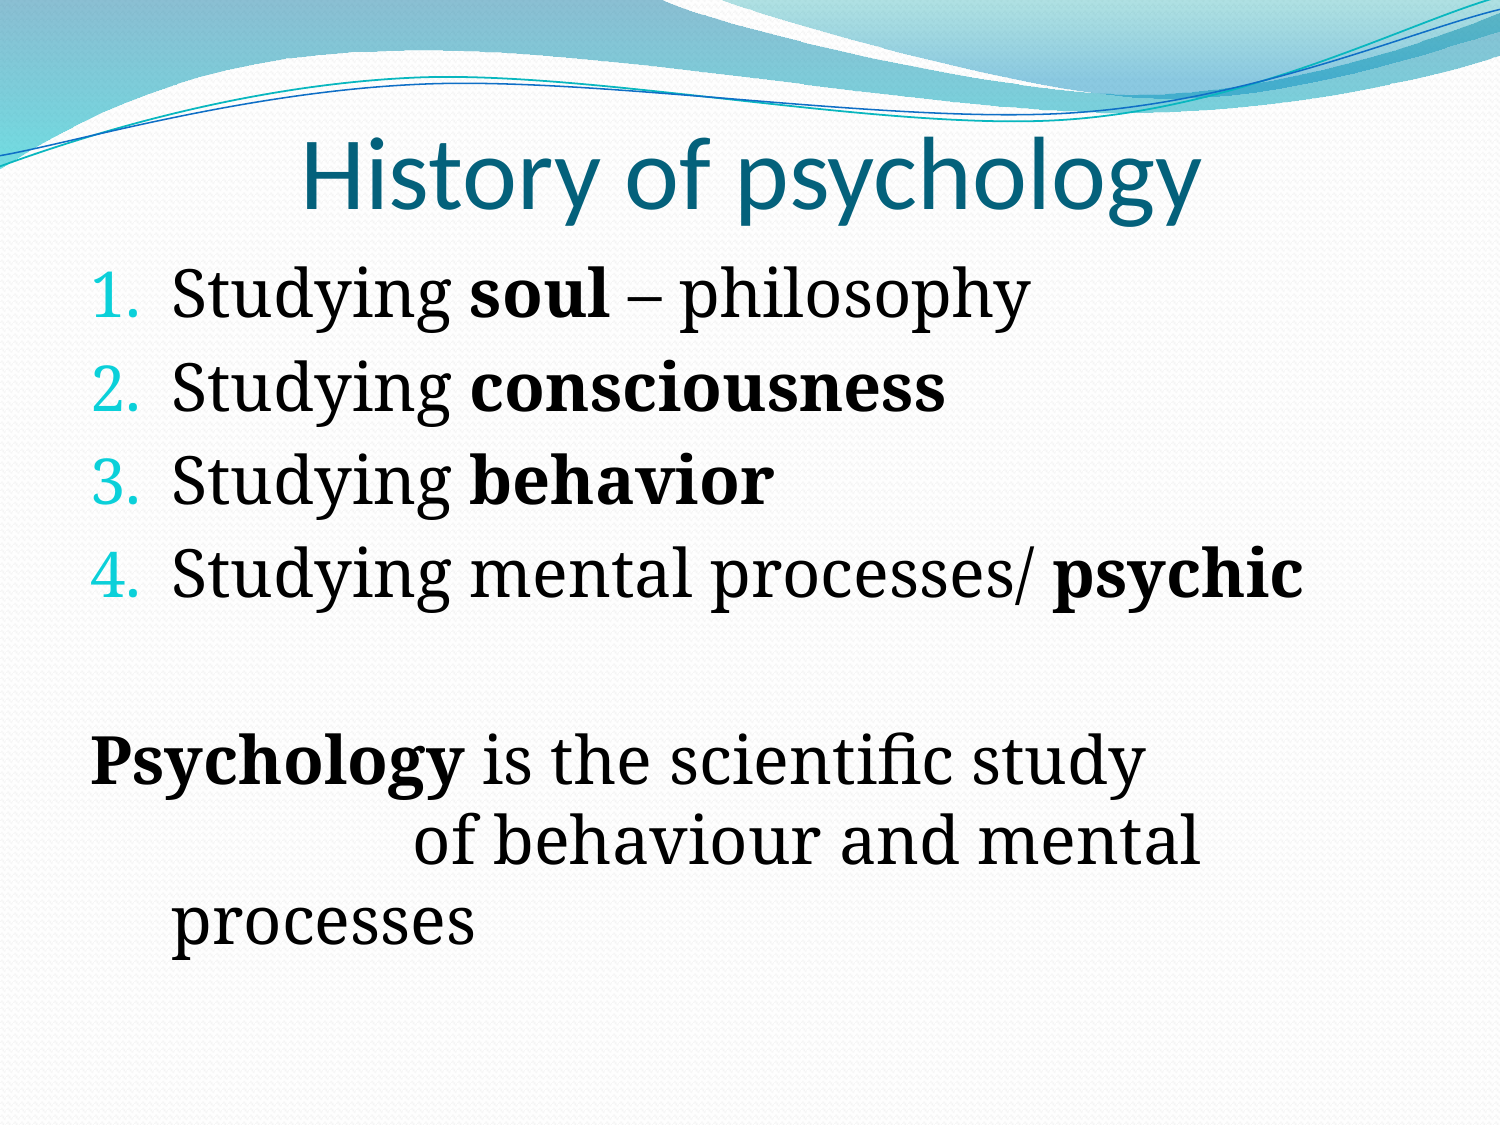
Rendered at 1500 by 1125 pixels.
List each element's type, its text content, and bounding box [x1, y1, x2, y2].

title History of psychology [76, 42, 1428, 231]
list Studying soul – philosophy Studying consciousness Studying behavior Studying mental processes/ psychic Psychology is the scientific study of behaviour and mental processes [74, 243, 1426, 1038]
